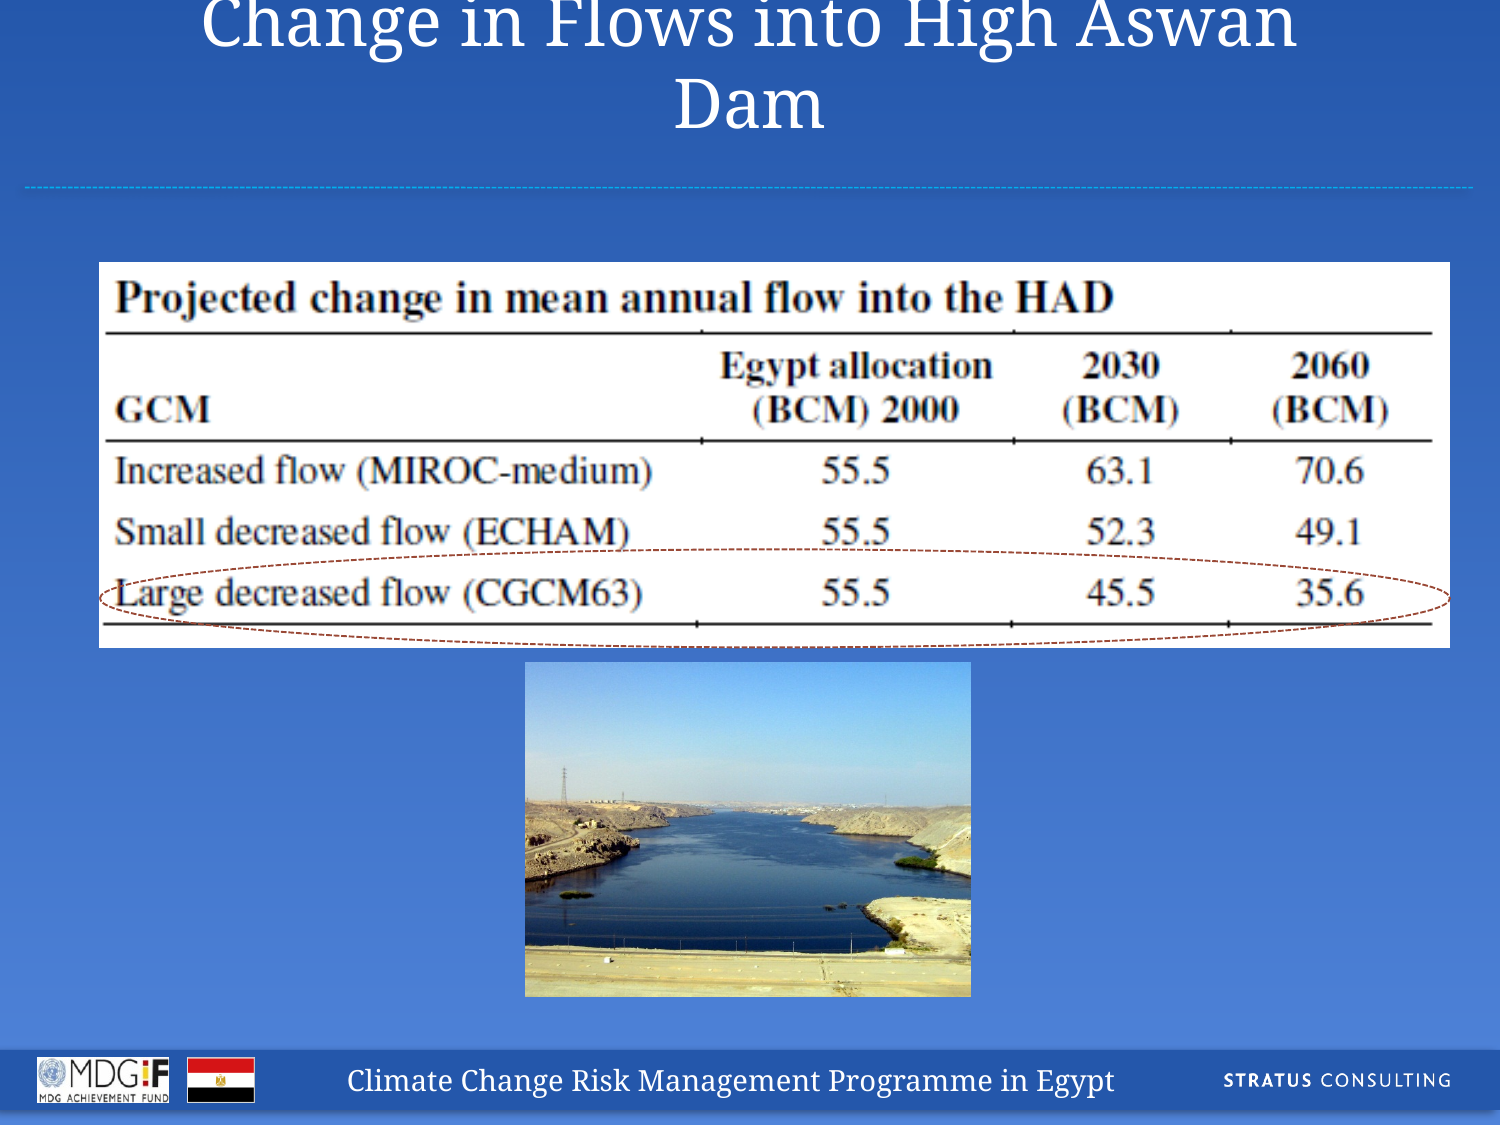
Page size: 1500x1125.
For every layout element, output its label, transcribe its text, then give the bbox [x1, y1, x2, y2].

picture [99, 262, 1451, 648]
picture [1224, 1073, 1450, 1087]
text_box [524, 662, 971, 997]
title Change in Flows into High Aswan Dam [112, 0, 1388, 150]
picture [187, 1057, 255, 1103]
picture [37, 1057, 169, 1103]
